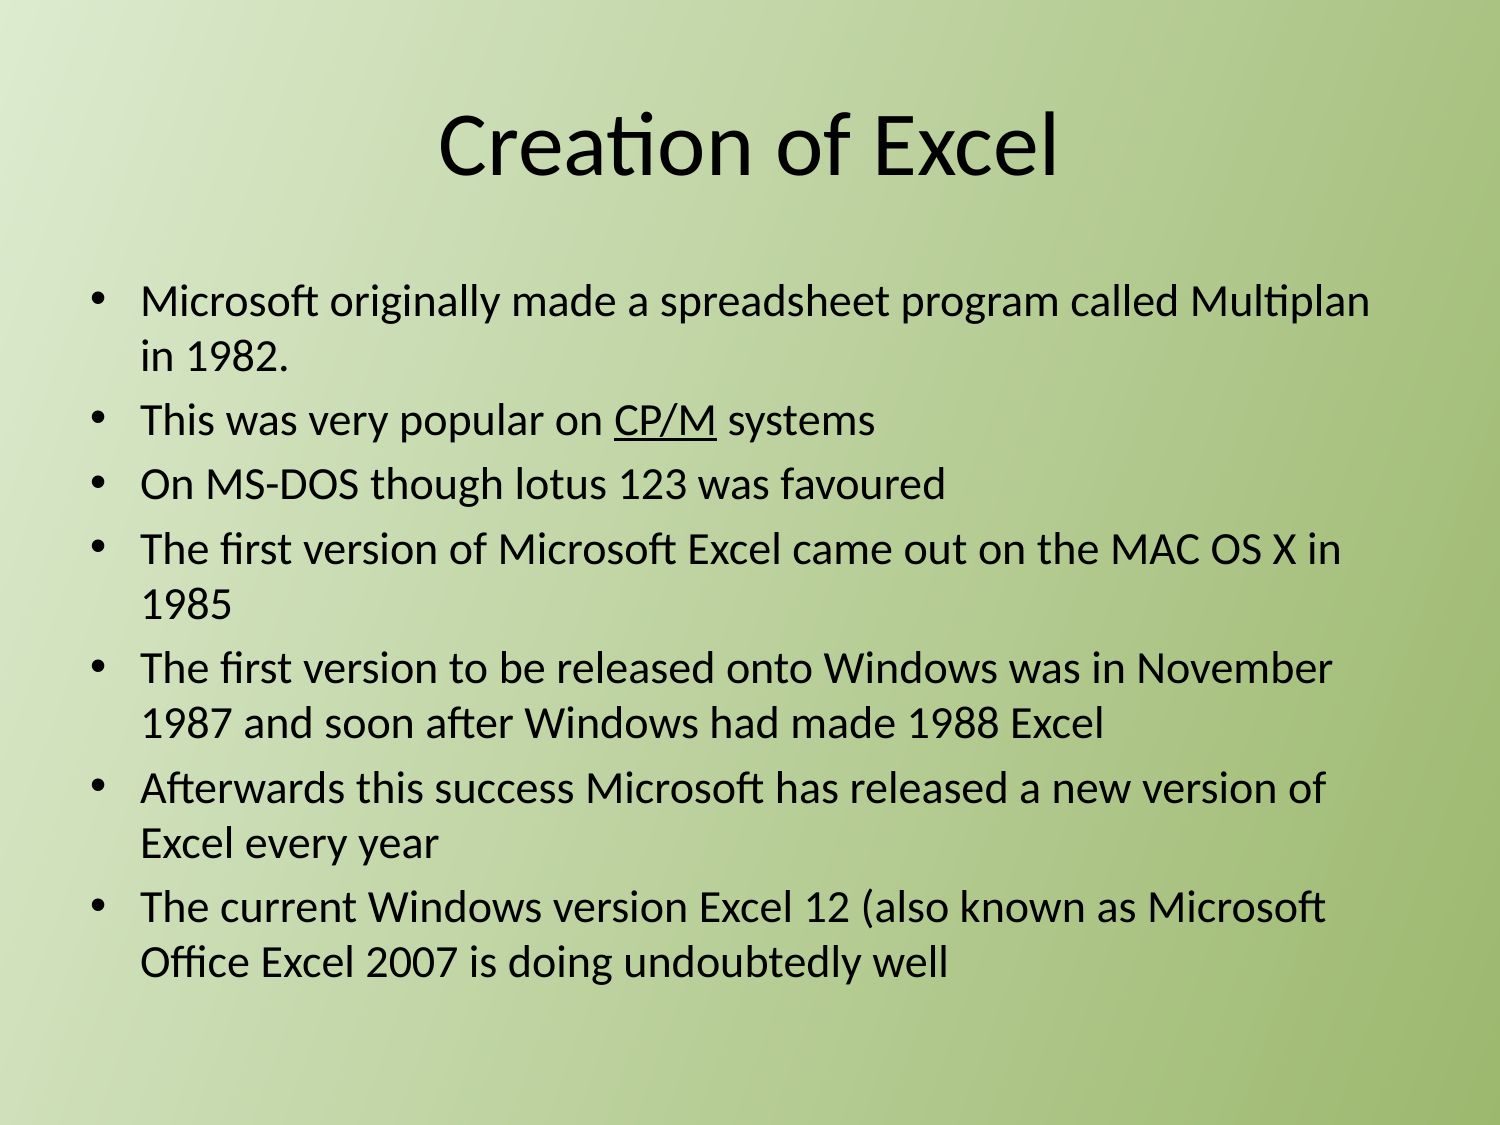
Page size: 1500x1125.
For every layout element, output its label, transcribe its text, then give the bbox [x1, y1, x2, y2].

list Microsoft originally made a spreadsheet program called Multiplan in 1982. This was very popular on CP/M systems On MS-DOS though lotus 123 was favoured The first version of Microsoft Excel came out on the MAC OS X in 1985 The first version to be released onto Windows was in November 1987 and soon after Windows had made 1988 Excel Afterwards this success Microsoft has released a new version of Excel every year The current Windows version Excel 12 (also known as Microsoft Office Excel 2007 is doing undoubtedly well [75, 262, 1425, 1005]
title Creation of Excel [75, 45, 1425, 233]
